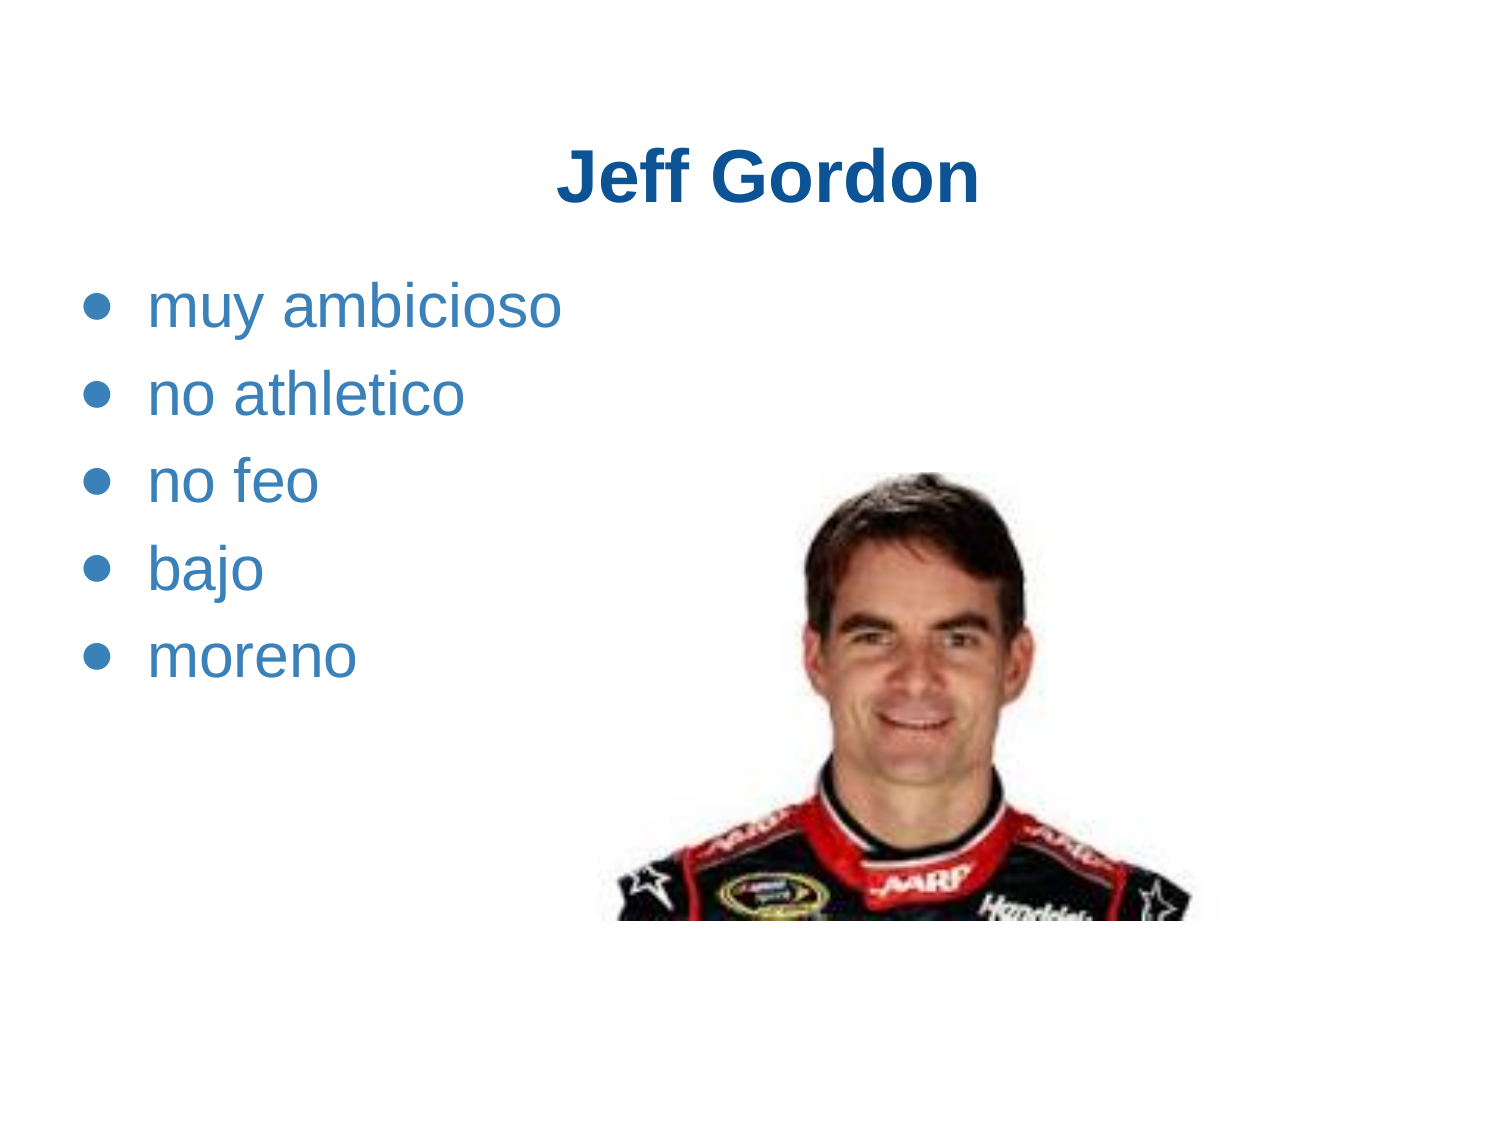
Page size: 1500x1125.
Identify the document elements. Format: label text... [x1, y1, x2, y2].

list muy ambicioso no athletico no feo bajo moreno [56, 250, 1407, 1066]
text_box [597, 472, 1221, 921]
title Jeff Gordon [75, 45, 1425, 233]
